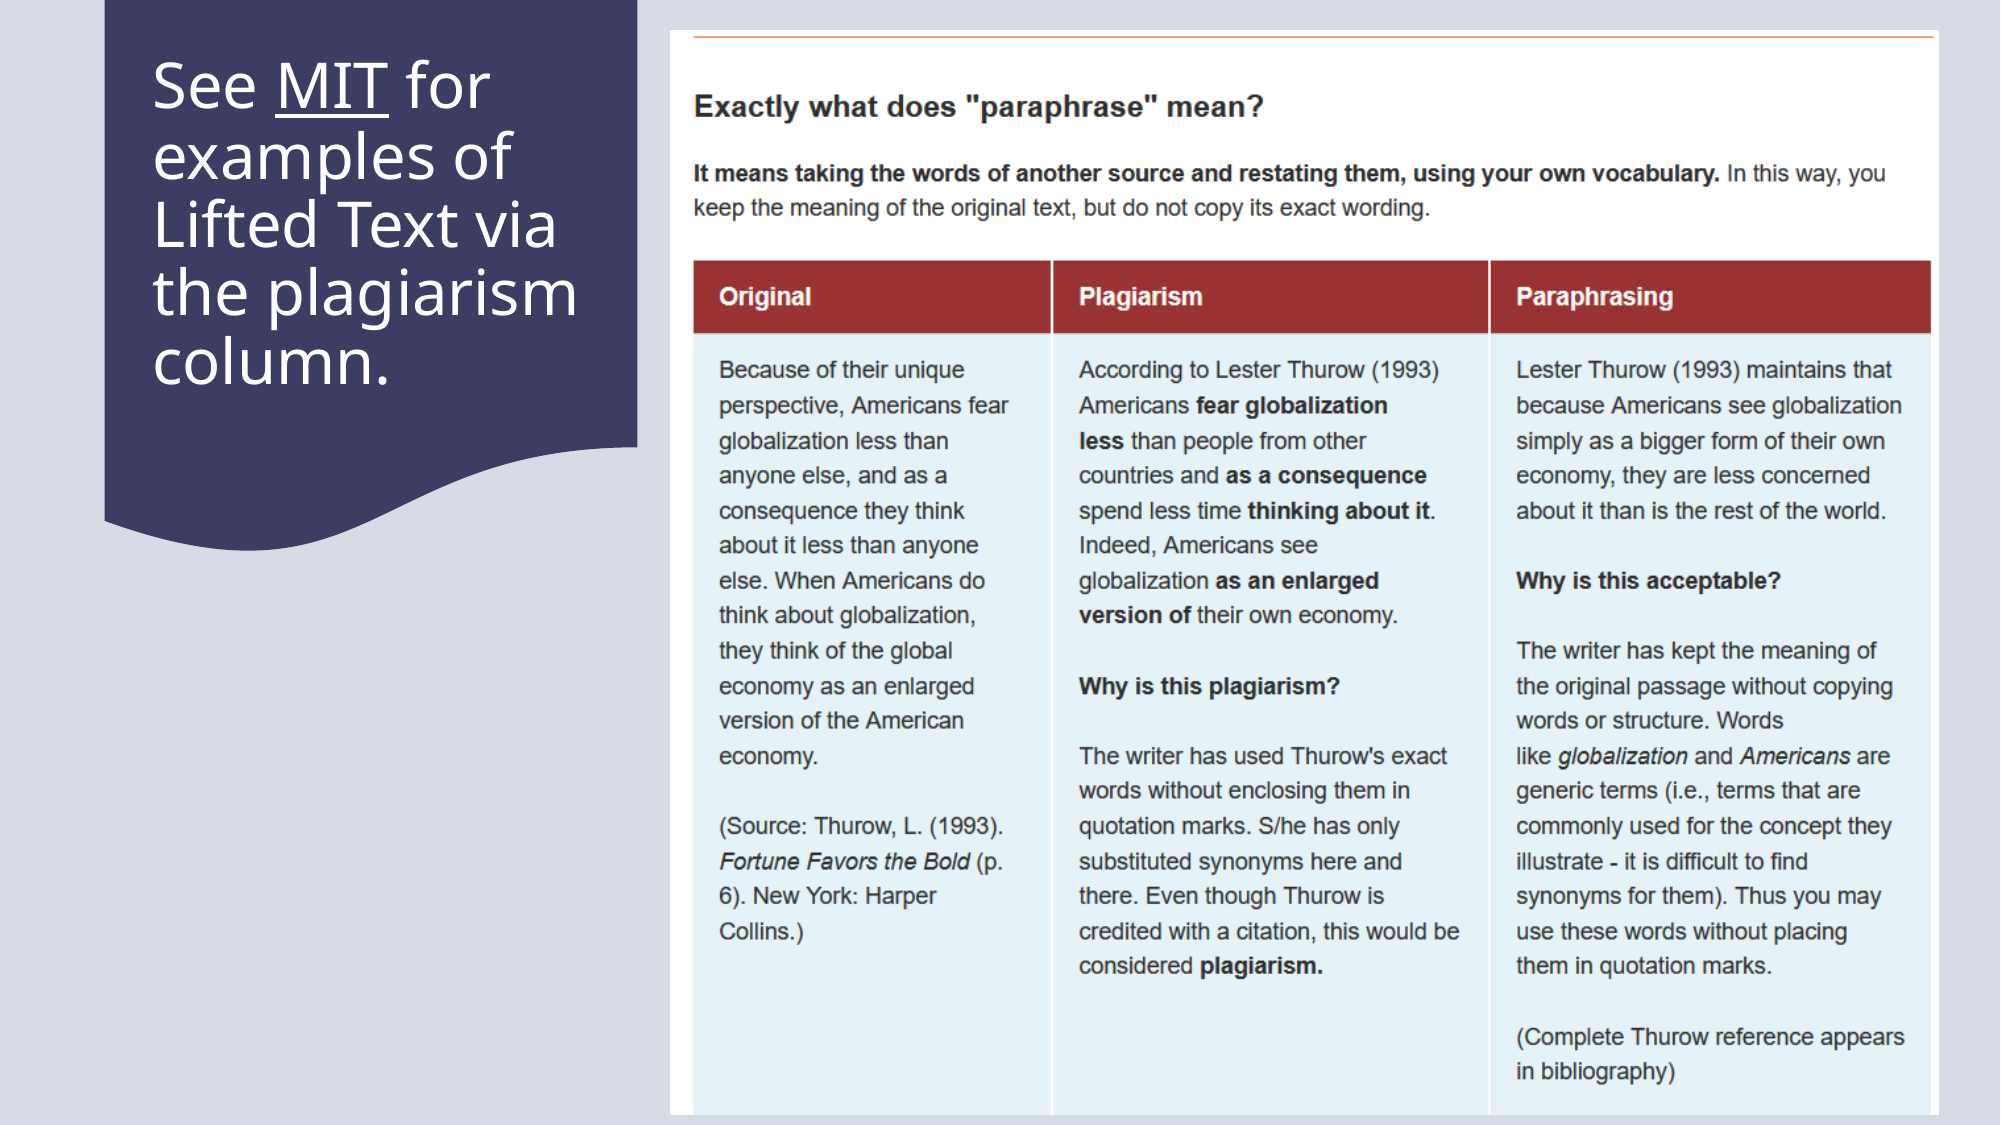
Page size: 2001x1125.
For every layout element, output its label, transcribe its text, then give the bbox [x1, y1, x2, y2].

title See MIT for examples of Lifted Text via the plagiarism column. [137, 28, 604, 417]
text_box [103, 0, 639, 552]
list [670, 30, 1939, 1115]
